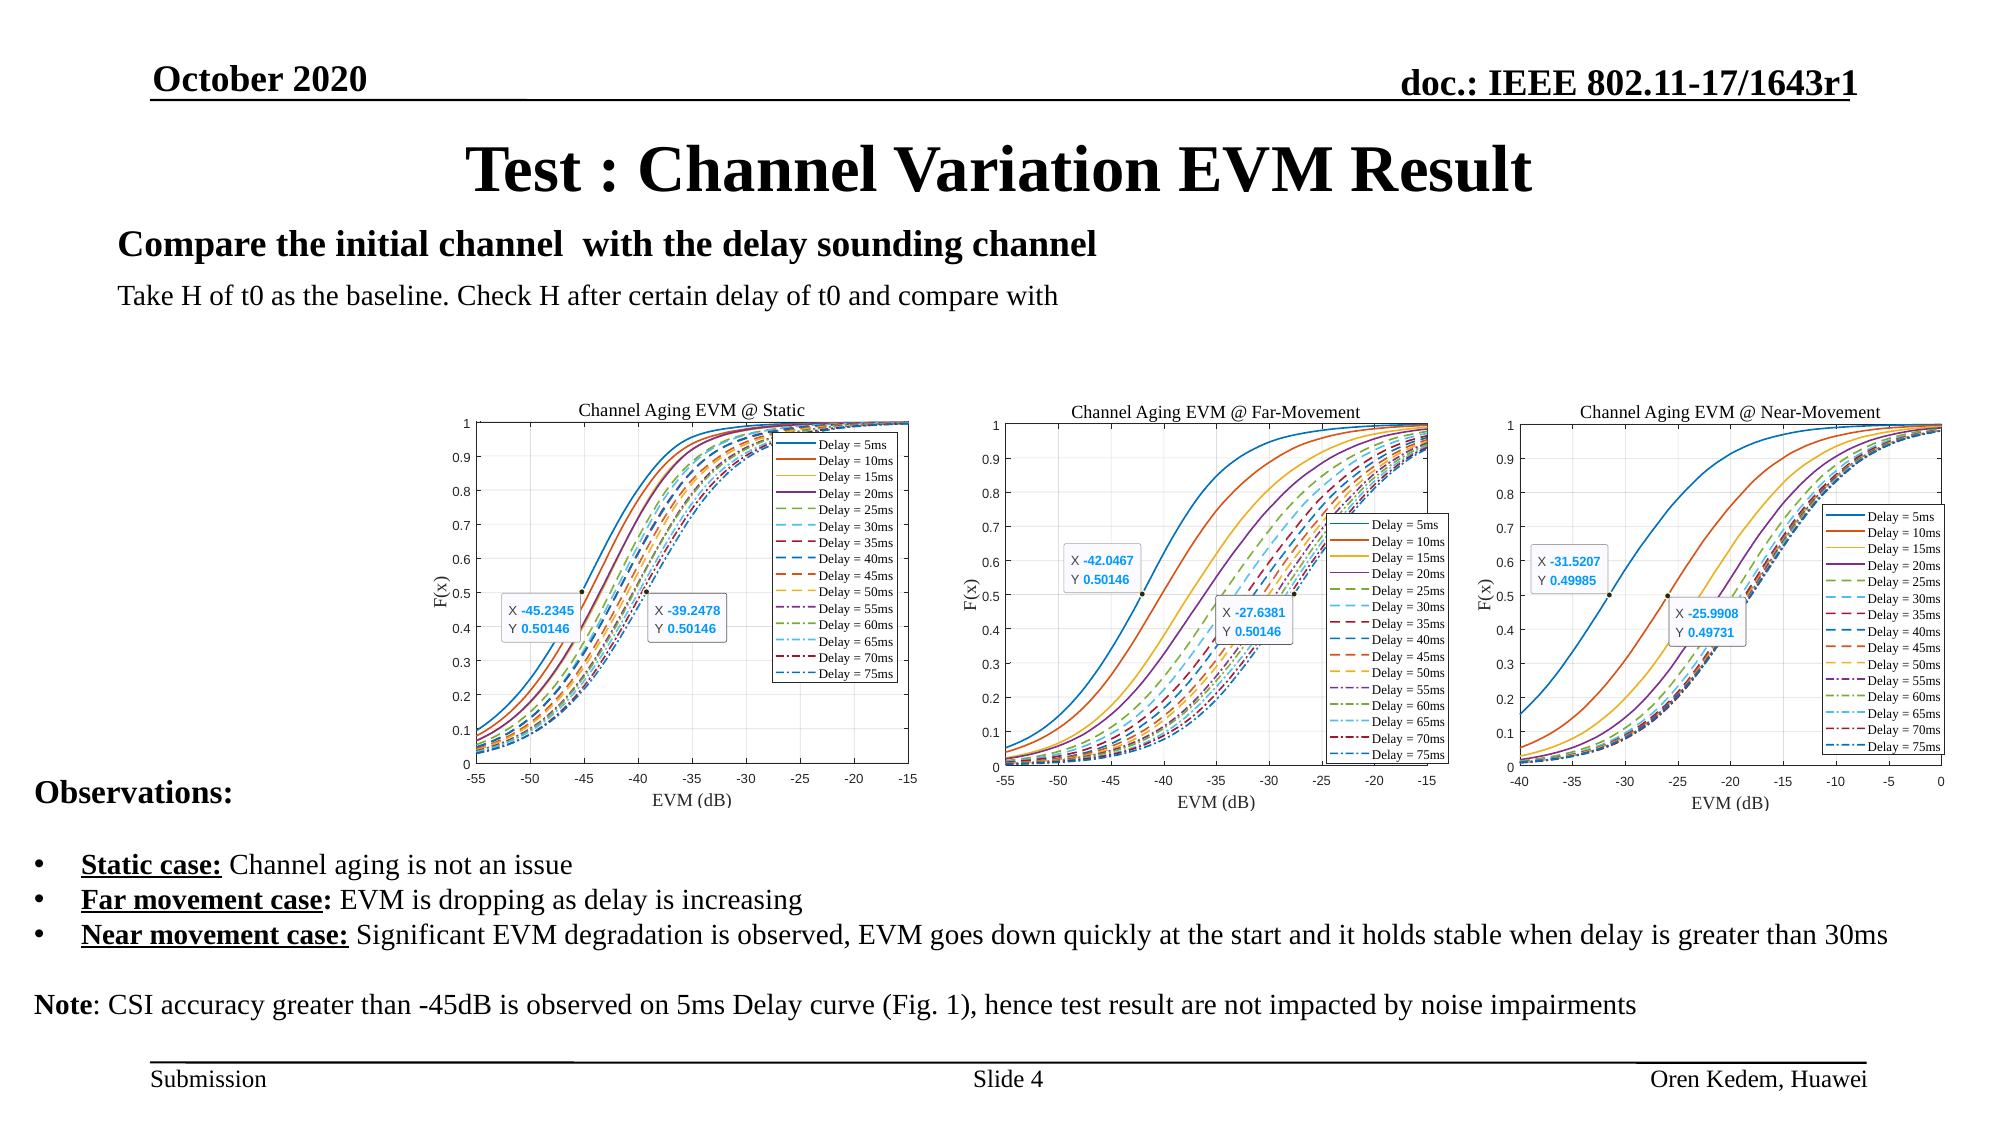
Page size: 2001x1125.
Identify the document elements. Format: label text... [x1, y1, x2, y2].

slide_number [152, 54, 563, 100]
slide_number Slide 4 [950, 1061, 1067, 1123]
footer Oren Kedem, Huawei [1171, 1061, 1869, 1093]
picture [403, 390, 961, 808]
text_box Observations: Static case: Channel aging is not an issue Far movement case: EVM is dropping as delay is increasing Near movement case: Significant EVM degradation is observed, EVM goes down quickly at the start and it holds stable when delay is greater than 30ms Note: CSI accuracy greater than -45dB is observed on 5ms Delay curve (Fig. 1), hence test result are not impacted by noise impairments [19, 763, 1934, 1028]
title Test : Channel Variation EVM Result [149, 112, 1850, 219]
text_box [963, 392, 1993, 811]
